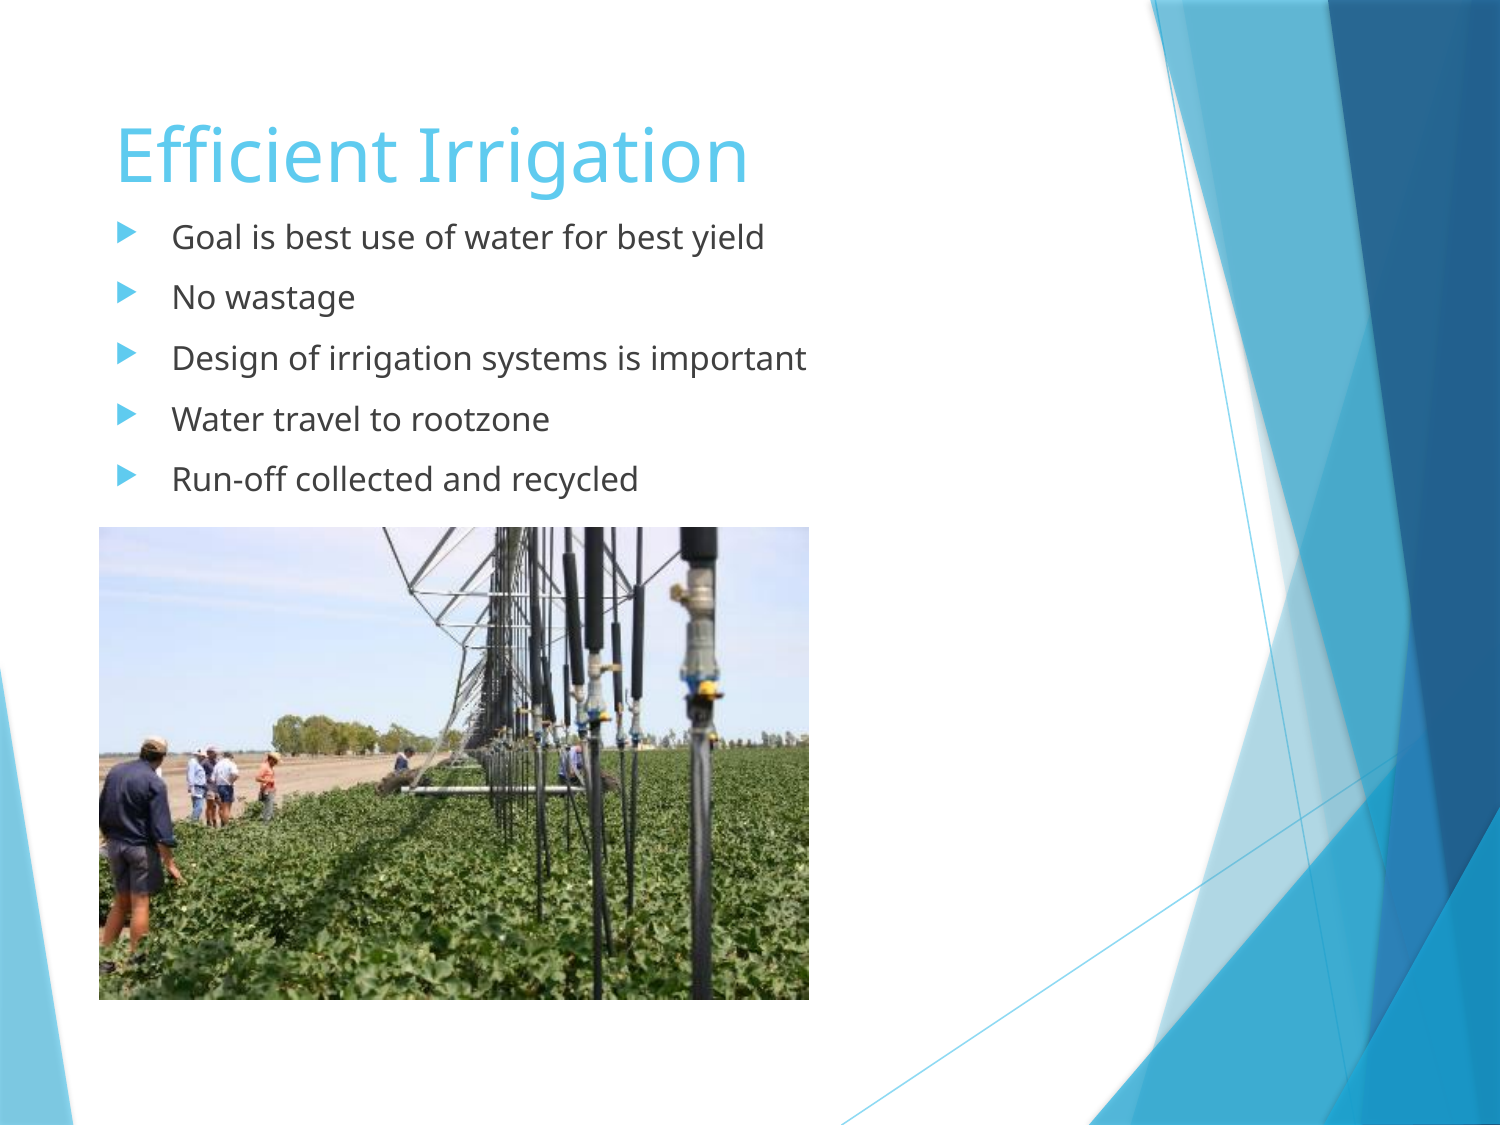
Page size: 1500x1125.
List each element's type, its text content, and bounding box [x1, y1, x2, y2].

title Efficient Irrigation [99, 99, 1142, 208]
picture [99, 526, 809, 1001]
list Goal is best use of water for best yield No wastage Design of irrigation systems is important Water travel to rootzone Run-off collected and recycled [99, 208, 1142, 563]
